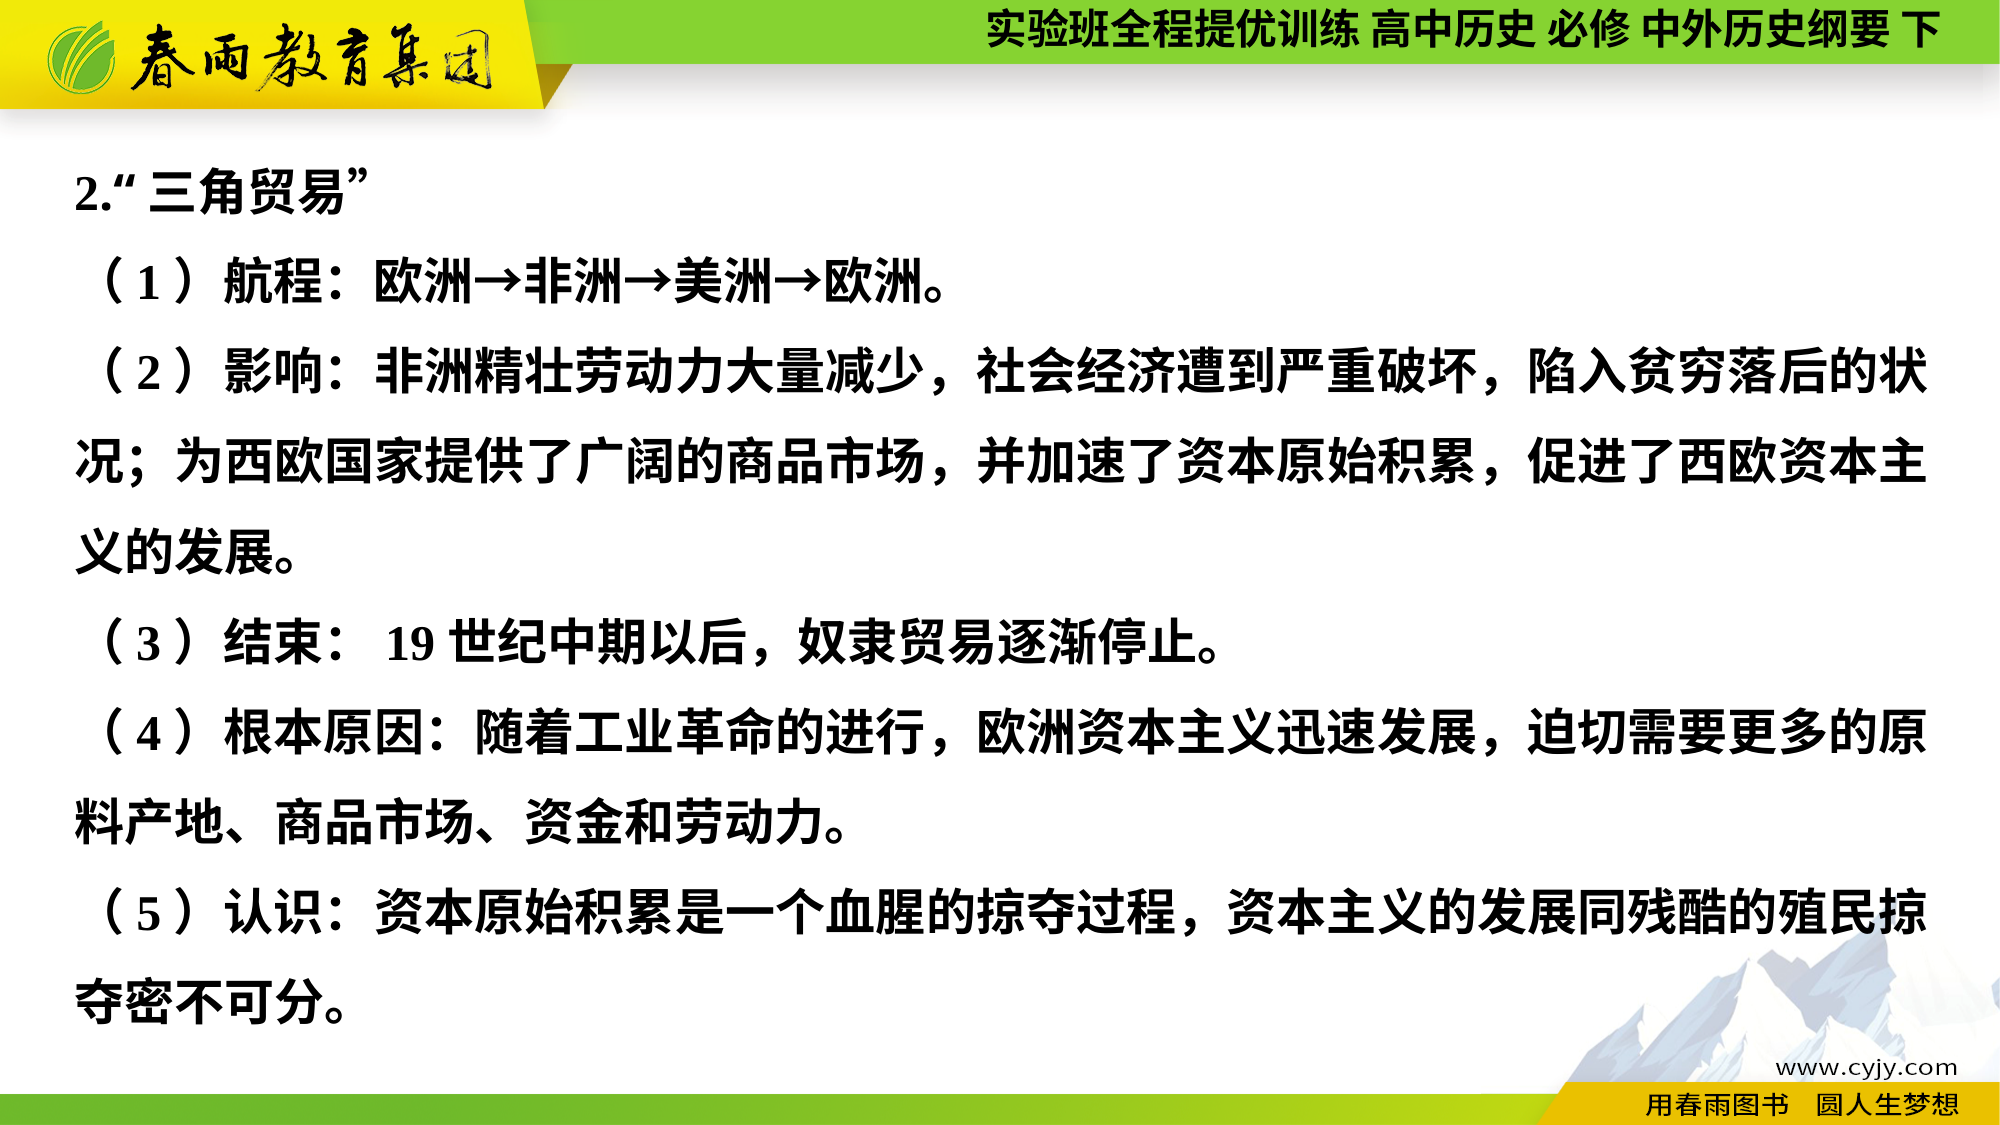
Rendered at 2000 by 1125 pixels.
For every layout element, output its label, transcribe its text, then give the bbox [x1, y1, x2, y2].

list 2.“三角贸易” （1）航程：欧洲→非洲→美洲→欧洲。 （2）影响：非洲精壮劳动力大量减少，社会经济遭到严重破坏，陷入贫穷落后的状况；为西欧国家提供了广阔的商品市场，并加速了资本原始积累，促进了西欧资本主义的发展。 （3）结束：19世纪中期以后，奴隶贸易逐渐停止。 （4）根本原因：随着工业革命的进行，欧洲资本主义迅速发展，迫切需要更多的原料产地、商品市场、资金和劳动力。 （5）认识：资本原始积累是一个血腥的掠夺过程，资本主义的发展同残酷的殖民掠夺密不可分。 [59, 122, 1944, 1035]
picture [0, 0, 2000, 1125]
